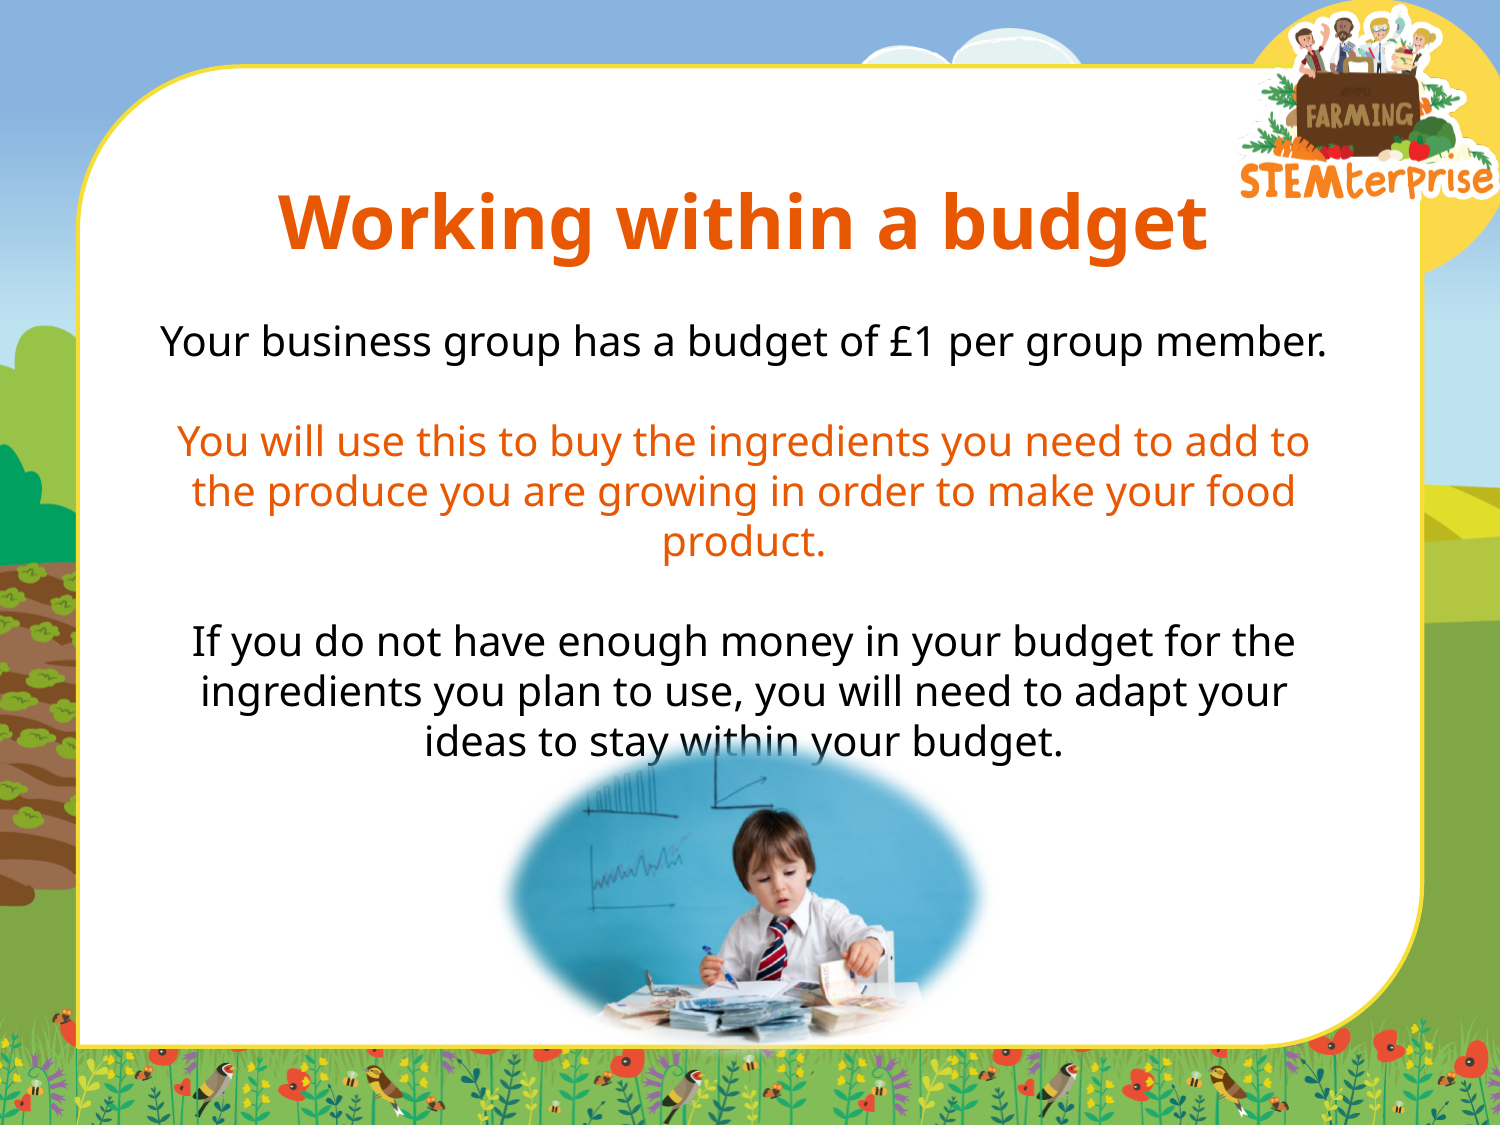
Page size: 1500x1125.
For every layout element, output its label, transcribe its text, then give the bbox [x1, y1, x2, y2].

text_box Working within a budget Your business group has a budget of £1 per group member. You will use this to buy the ingredients you need to add to the produce you are growing in order to make your food product. If you do not have enough money in your budget for the ingredients you plan to use, you will need to adapt your ideas to stay within your budget. [135, 167, 1353, 773]
text_box [1002, 214, 1425, 1049]
text_box [75, 64, 1228, 1049]
picture [0, 0, 1500, 1125]
